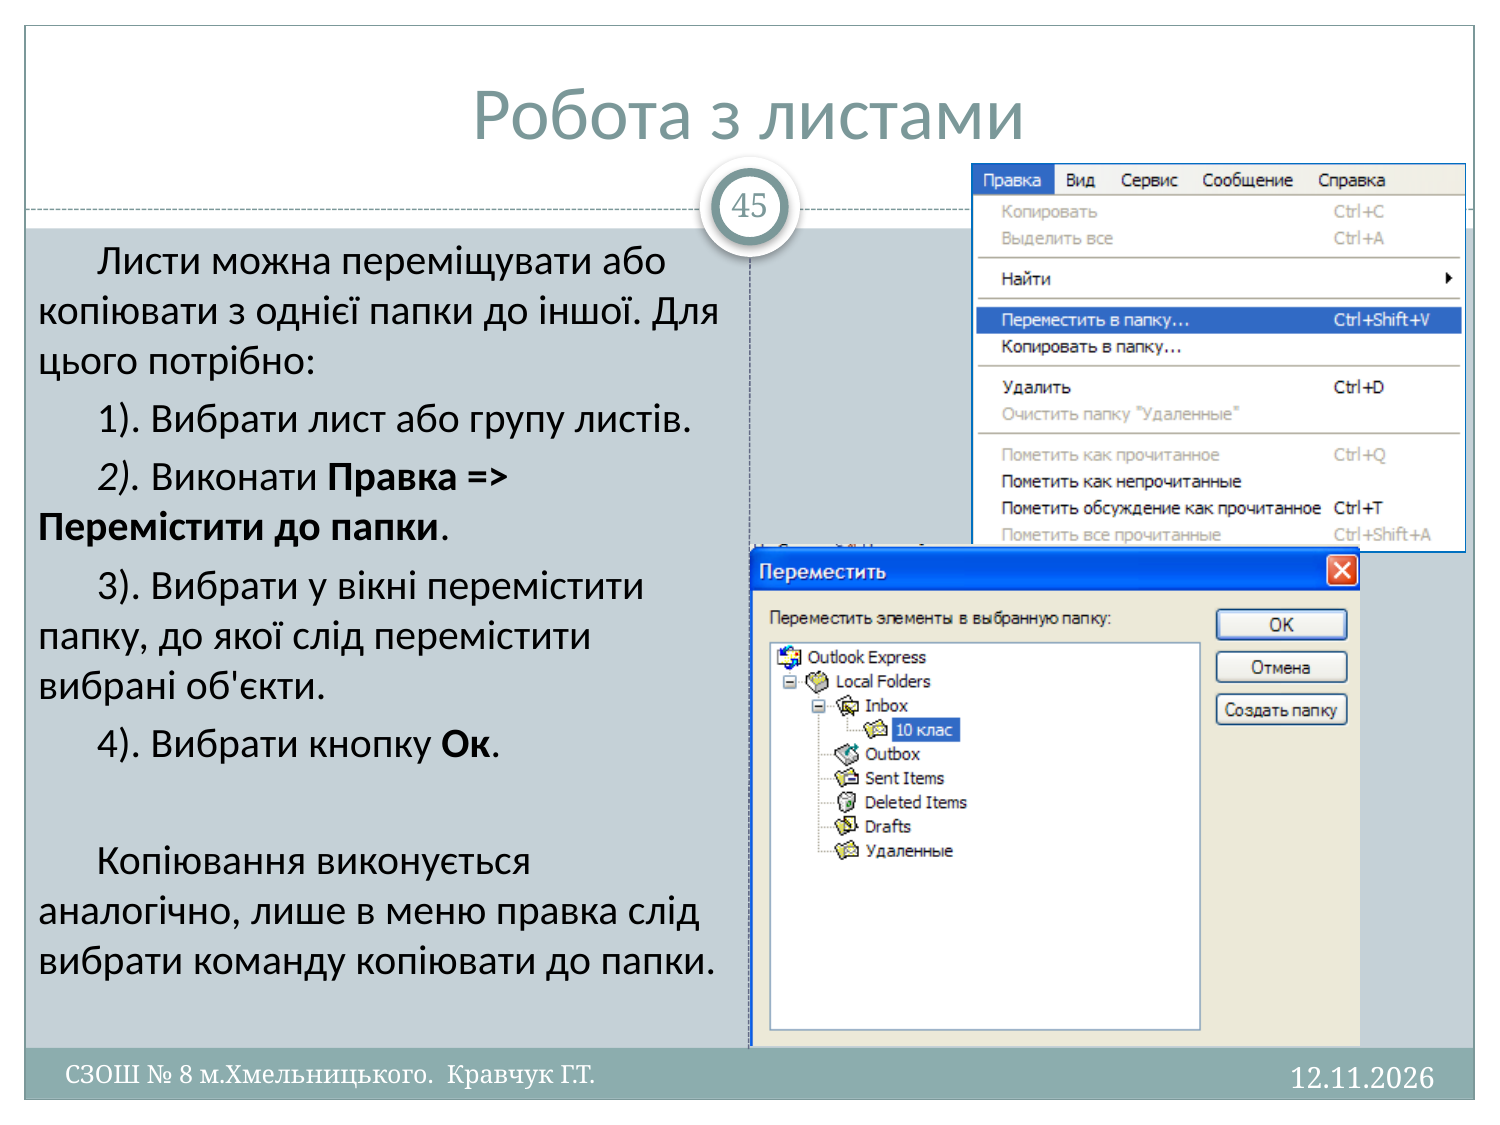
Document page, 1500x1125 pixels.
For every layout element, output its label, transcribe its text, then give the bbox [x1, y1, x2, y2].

list Листи можна переміщувати або копіювати з однієї папки до іншої. Для цього потрібно: 1). Вибрати лист або групу листів. 2). Виконати Правка => Перемістити до папки. 3). Вибрати у вікні перемістити папку, до якої слід перемістити вибрані об'єкти. 4). Вибрати кнопку Ок. Копіювання виконується аналогічно, лише в меню правка слід вибрати команду копіювати до папки. [23, 224, 750, 1043]
picture [749, 543, 1360, 1047]
title Робота з листами [49, 37, 1450, 162]
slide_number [950, 1051, 1450, 1112]
footer СЗОШ № 8 м.Хмельницького. Кравчук Г.Т. [50, 1051, 638, 1112]
slide_number 45 [712, 170, 788, 243]
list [972, 163, 1465, 552]
